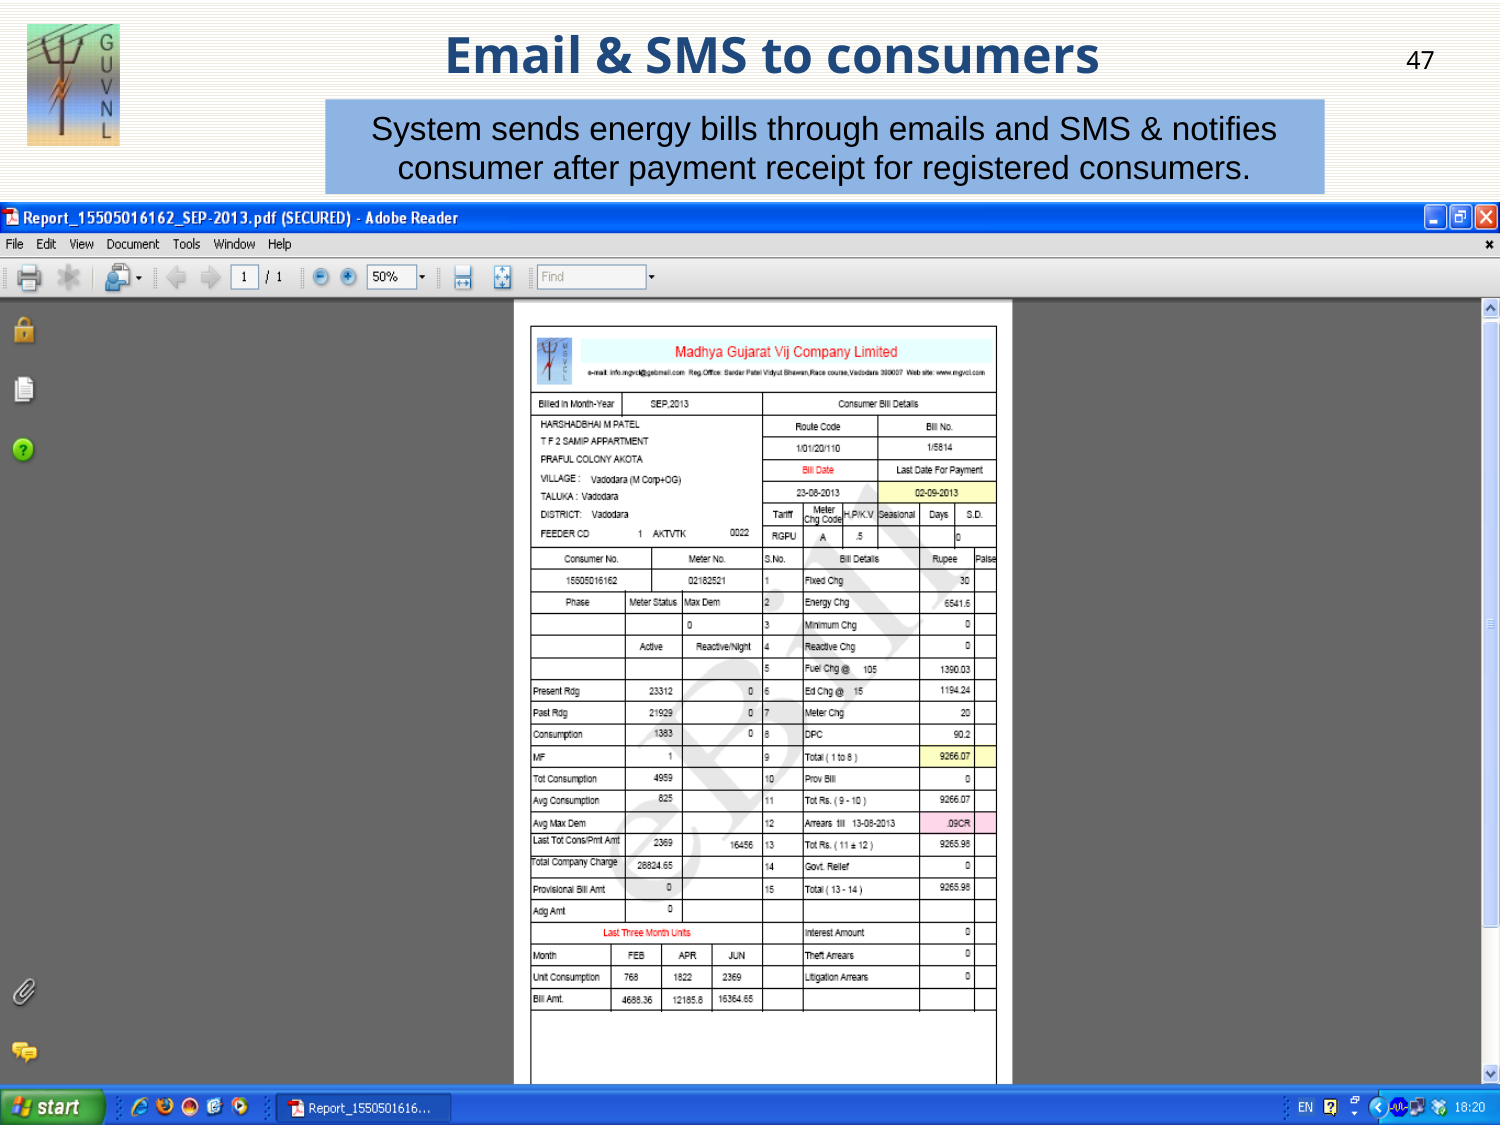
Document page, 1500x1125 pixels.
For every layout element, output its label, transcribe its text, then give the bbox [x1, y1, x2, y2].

picture [0, 202, 1500, 1125]
title Email & SMS to consumers [200, 23, 1345, 92]
text_box System sends energy bills through emails and SMS & notifies consumer after payment receipt for registered consumers. [325, 99, 1325, 194]
slide_number 47 [1324, 37, 1451, 116]
picture [26, 24, 120, 146]
